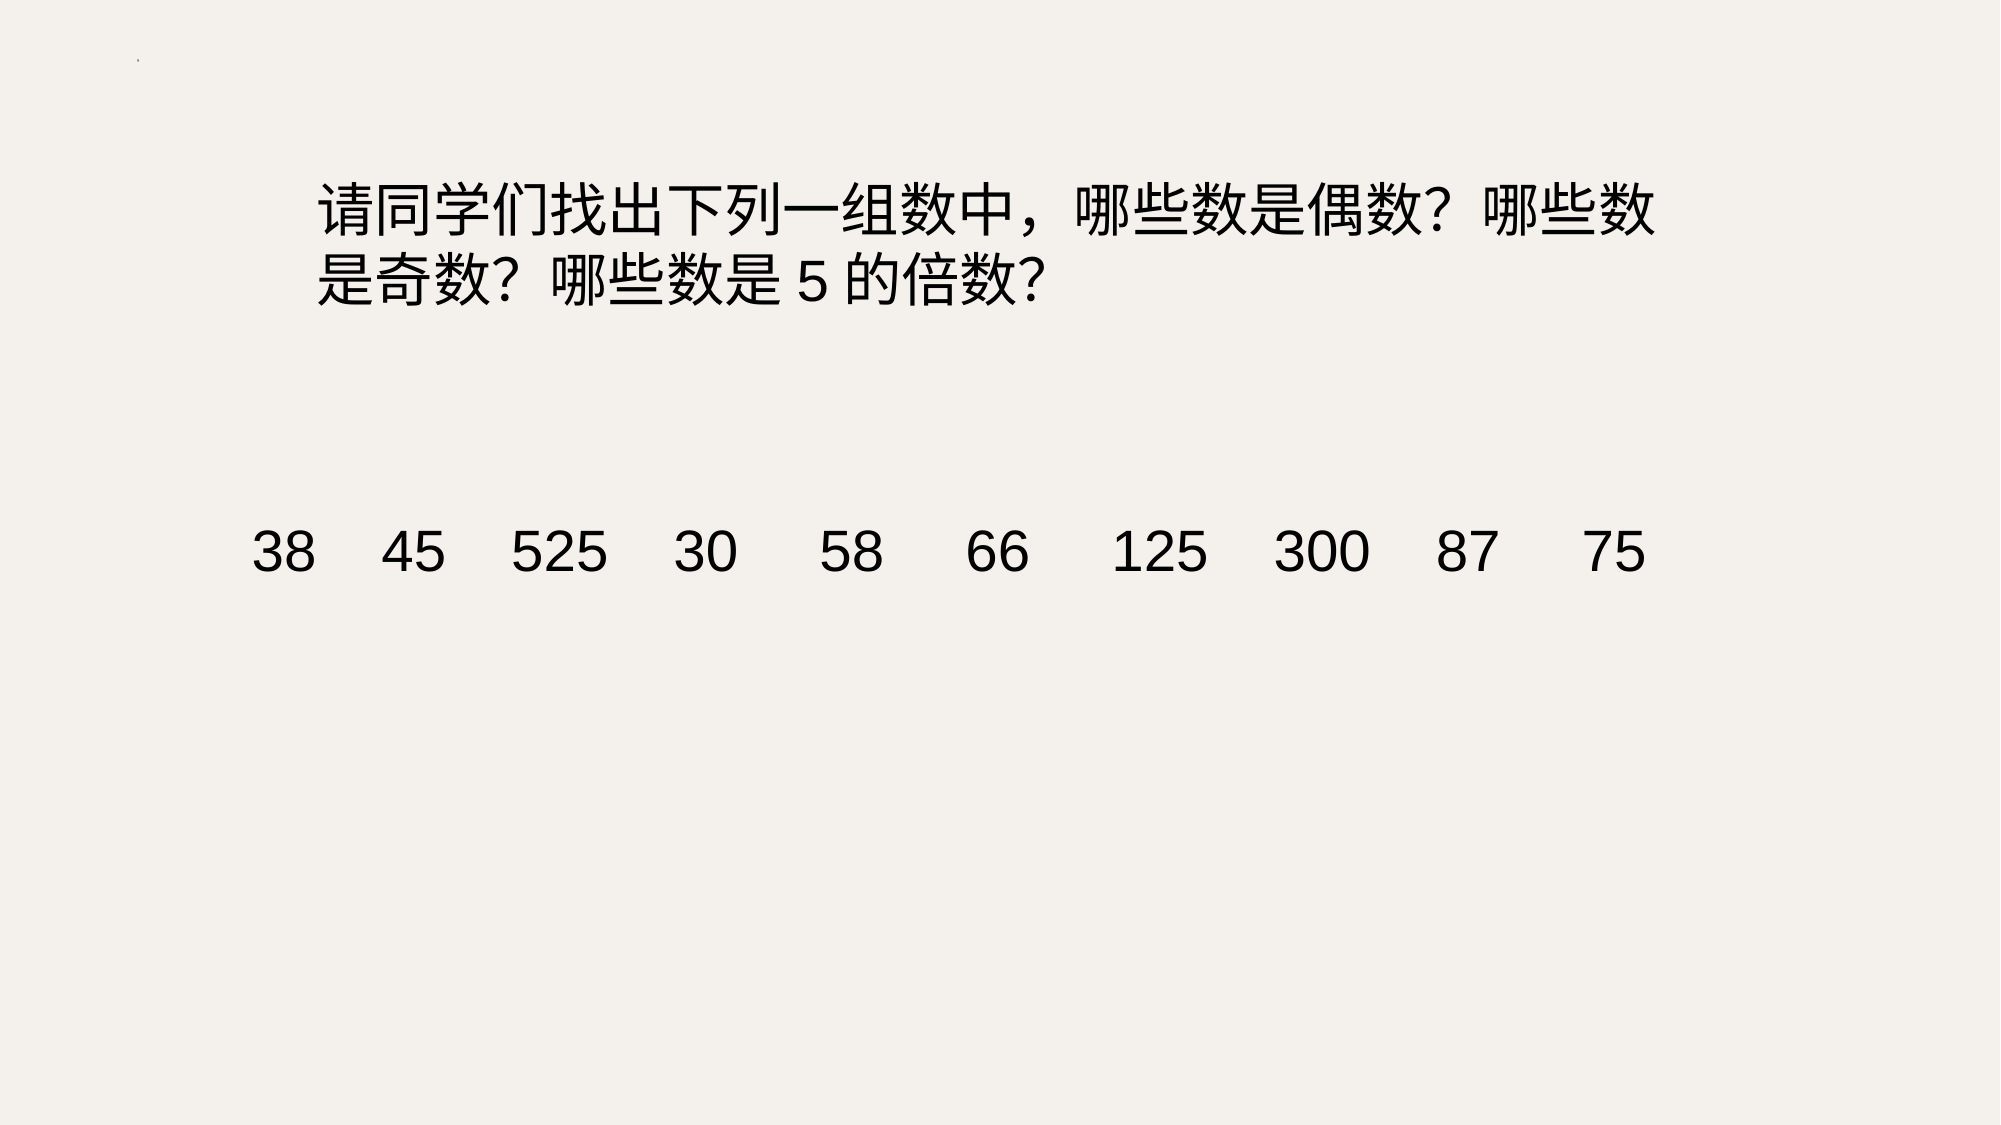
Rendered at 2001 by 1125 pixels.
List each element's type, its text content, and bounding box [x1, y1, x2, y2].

text_box 请同学们找出下列一组数中，哪些数是偶数？哪些数是奇数？哪些数是5的倍数？ [301, 166, 1699, 321]
text_box 38 45 525 30 58 66 125 300 87 75 [236, 505, 1699, 591]
